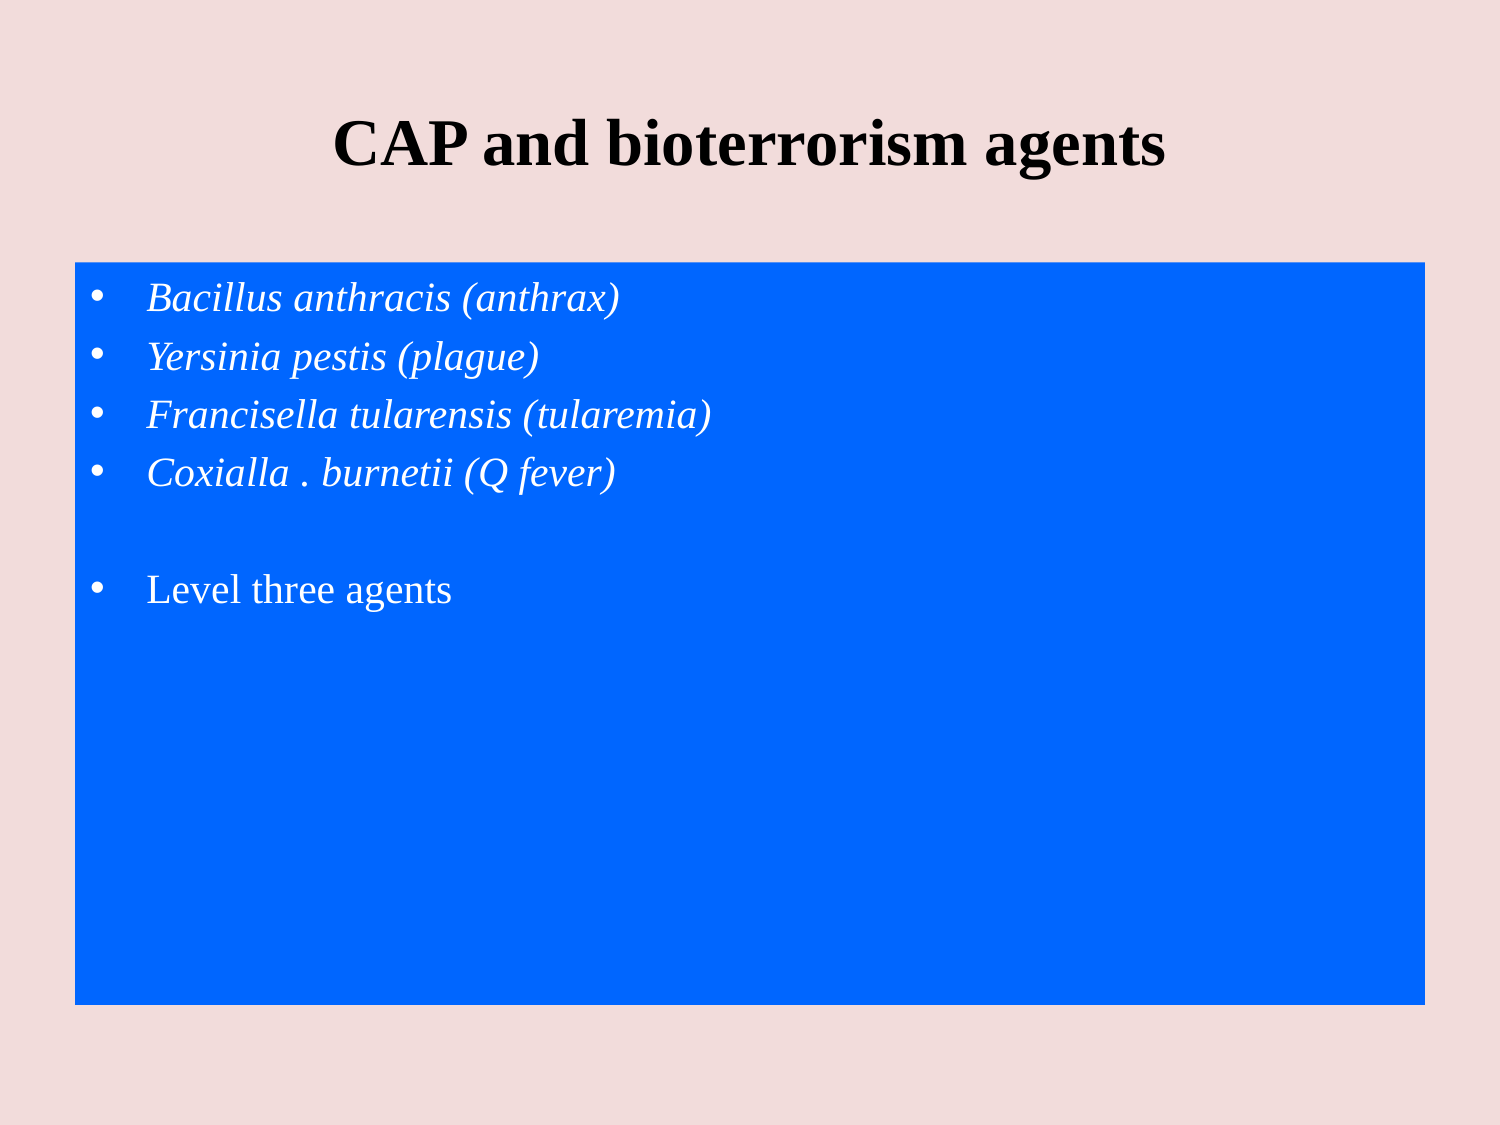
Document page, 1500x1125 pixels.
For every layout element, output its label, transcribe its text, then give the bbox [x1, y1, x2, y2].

list Bacillus anthracis (anthrax) Yersinia pestis (plague) Francisella tularensis (tularemia) Coxialla . burnetii (Q fever) Level three agents [75, 262, 1425, 1005]
title CAP and bioterrorism agents [75, 45, 1425, 233]
